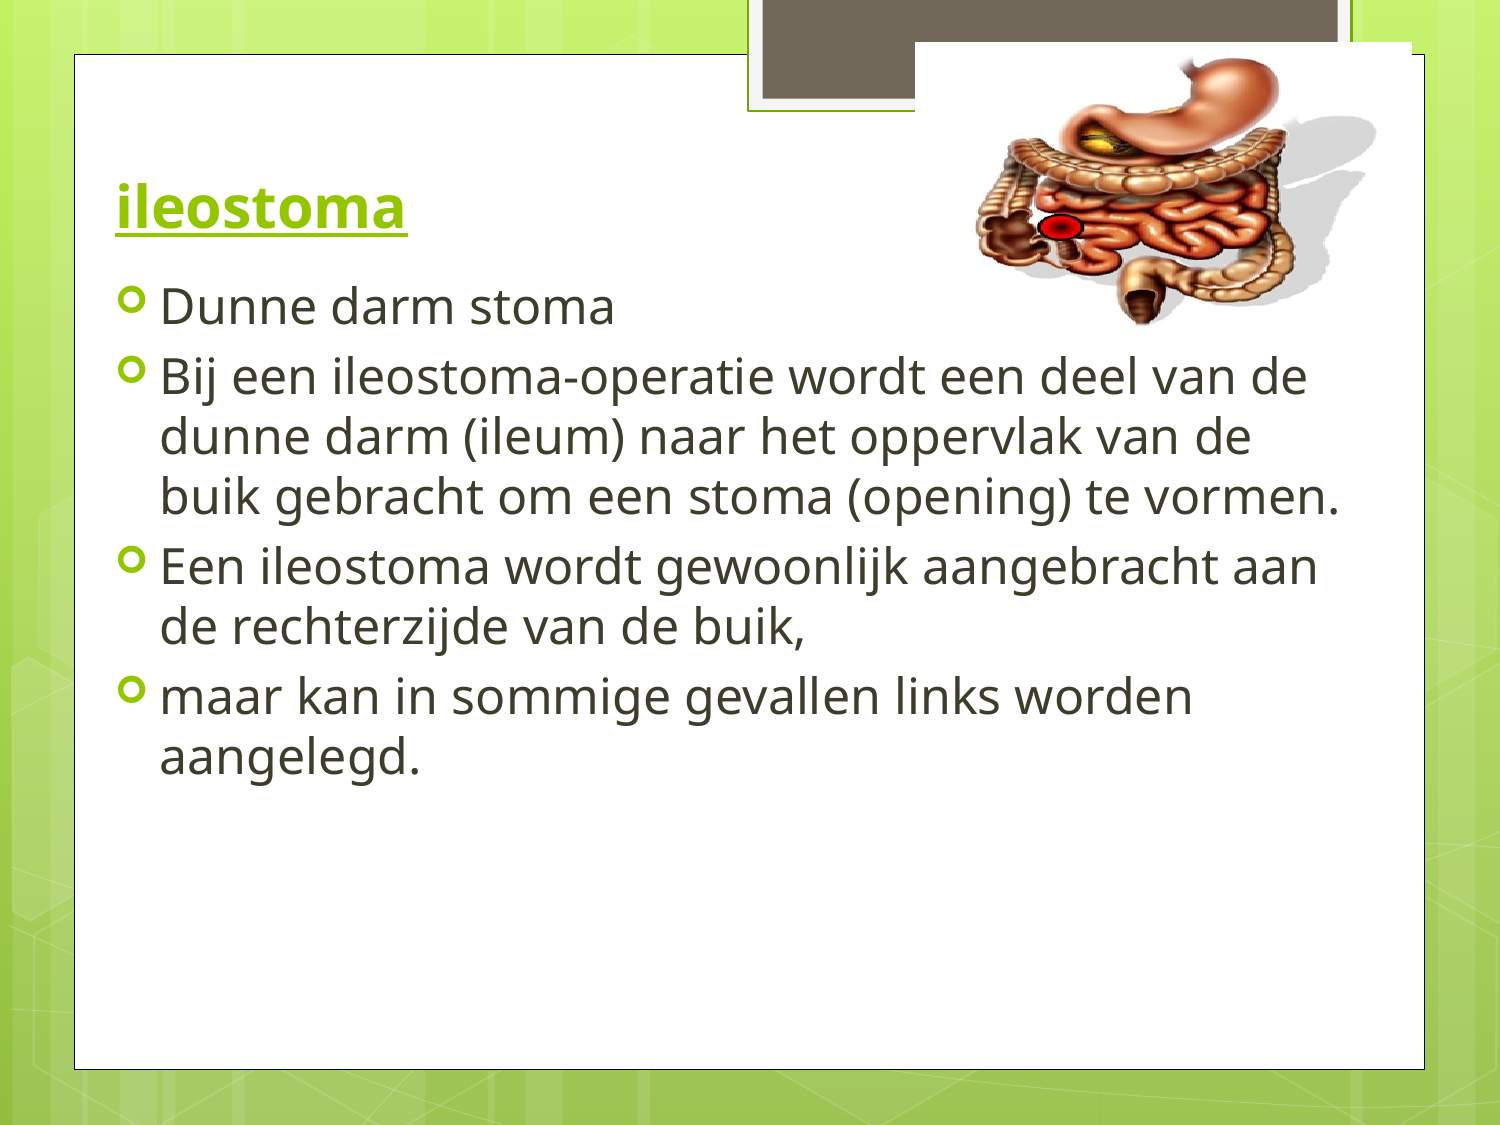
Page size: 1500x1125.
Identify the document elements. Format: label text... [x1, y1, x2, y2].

picture [915, 42, 1412, 338]
title ileostoma [100, 160, 909, 248]
list Dunne darm stoma Bij een ileostoma-operatie wordt een deel van de dunne darm (ileum) naar het oppervlak van de buik gebracht om een stoma (opening) te vormen. Een ileostoma wordt gewoonlijk aangebracht aan de rechterzijde van de buik, maar kan in sommige gevallen links worden aangelegd. [88, 267, 1365, 1047]
